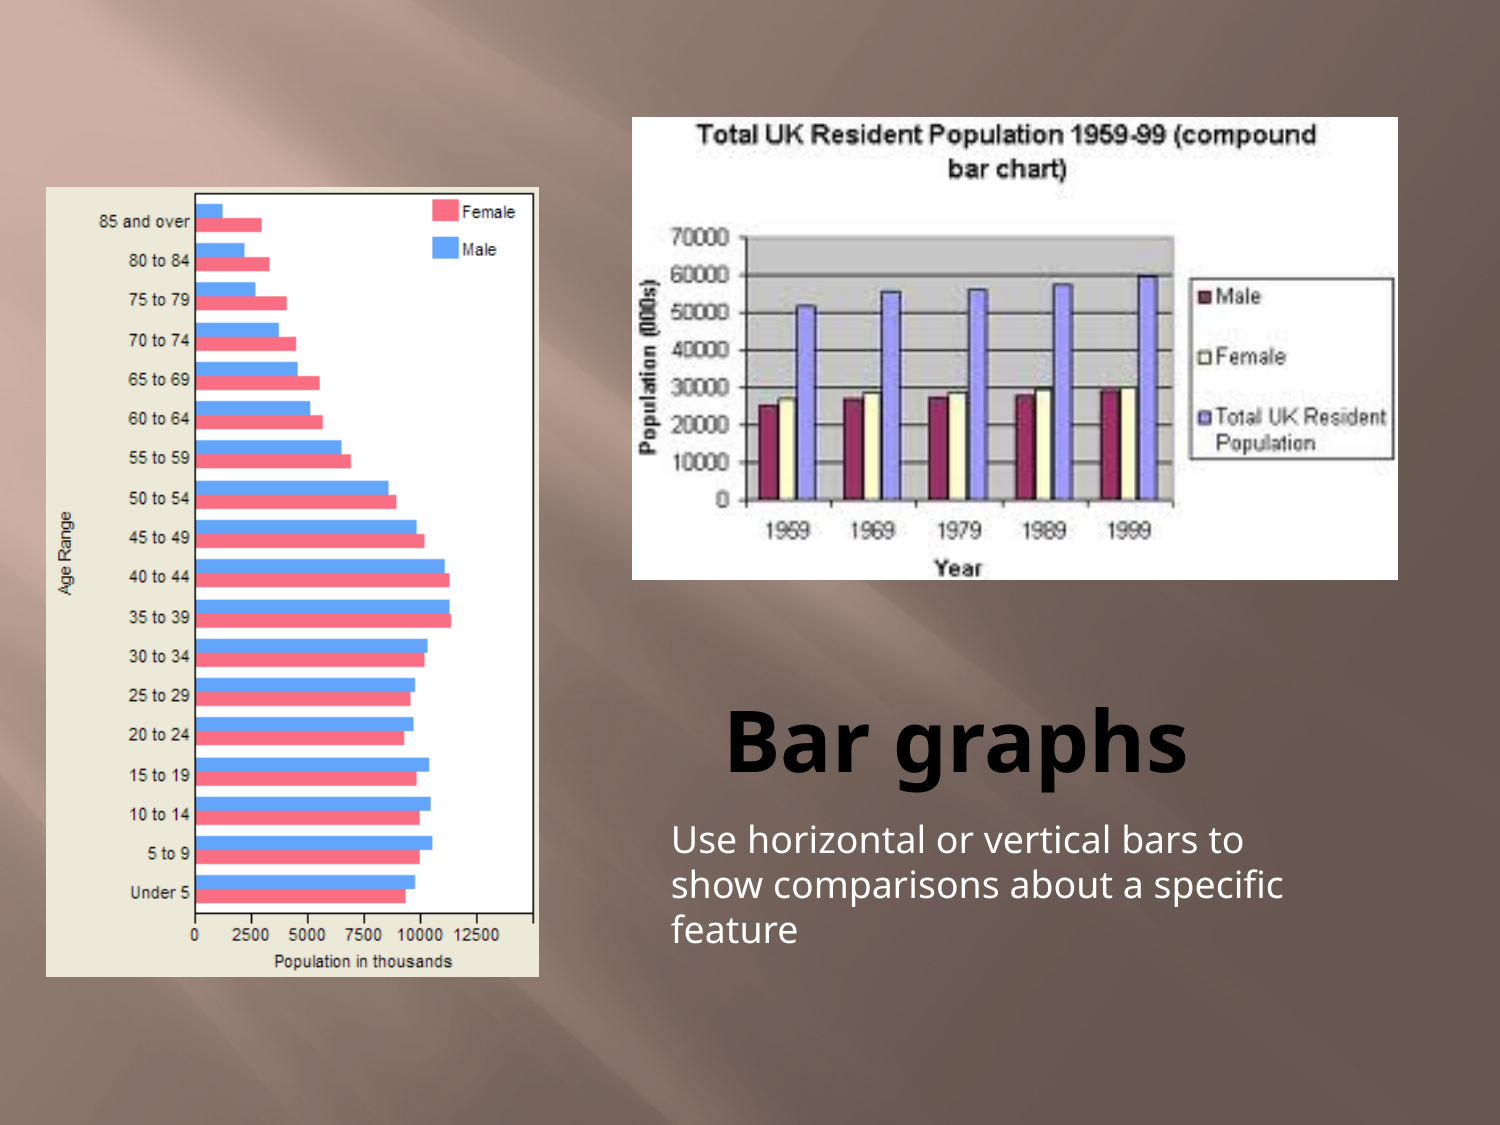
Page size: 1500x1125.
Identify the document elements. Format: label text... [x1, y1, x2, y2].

text_box Use horizontal or vertical bars to show comparisons about a specific feature [656, 808, 1360, 959]
picture [632, 116, 1398, 581]
picture [46, 187, 540, 977]
title Bar graphs [582, 644, 1500, 832]
